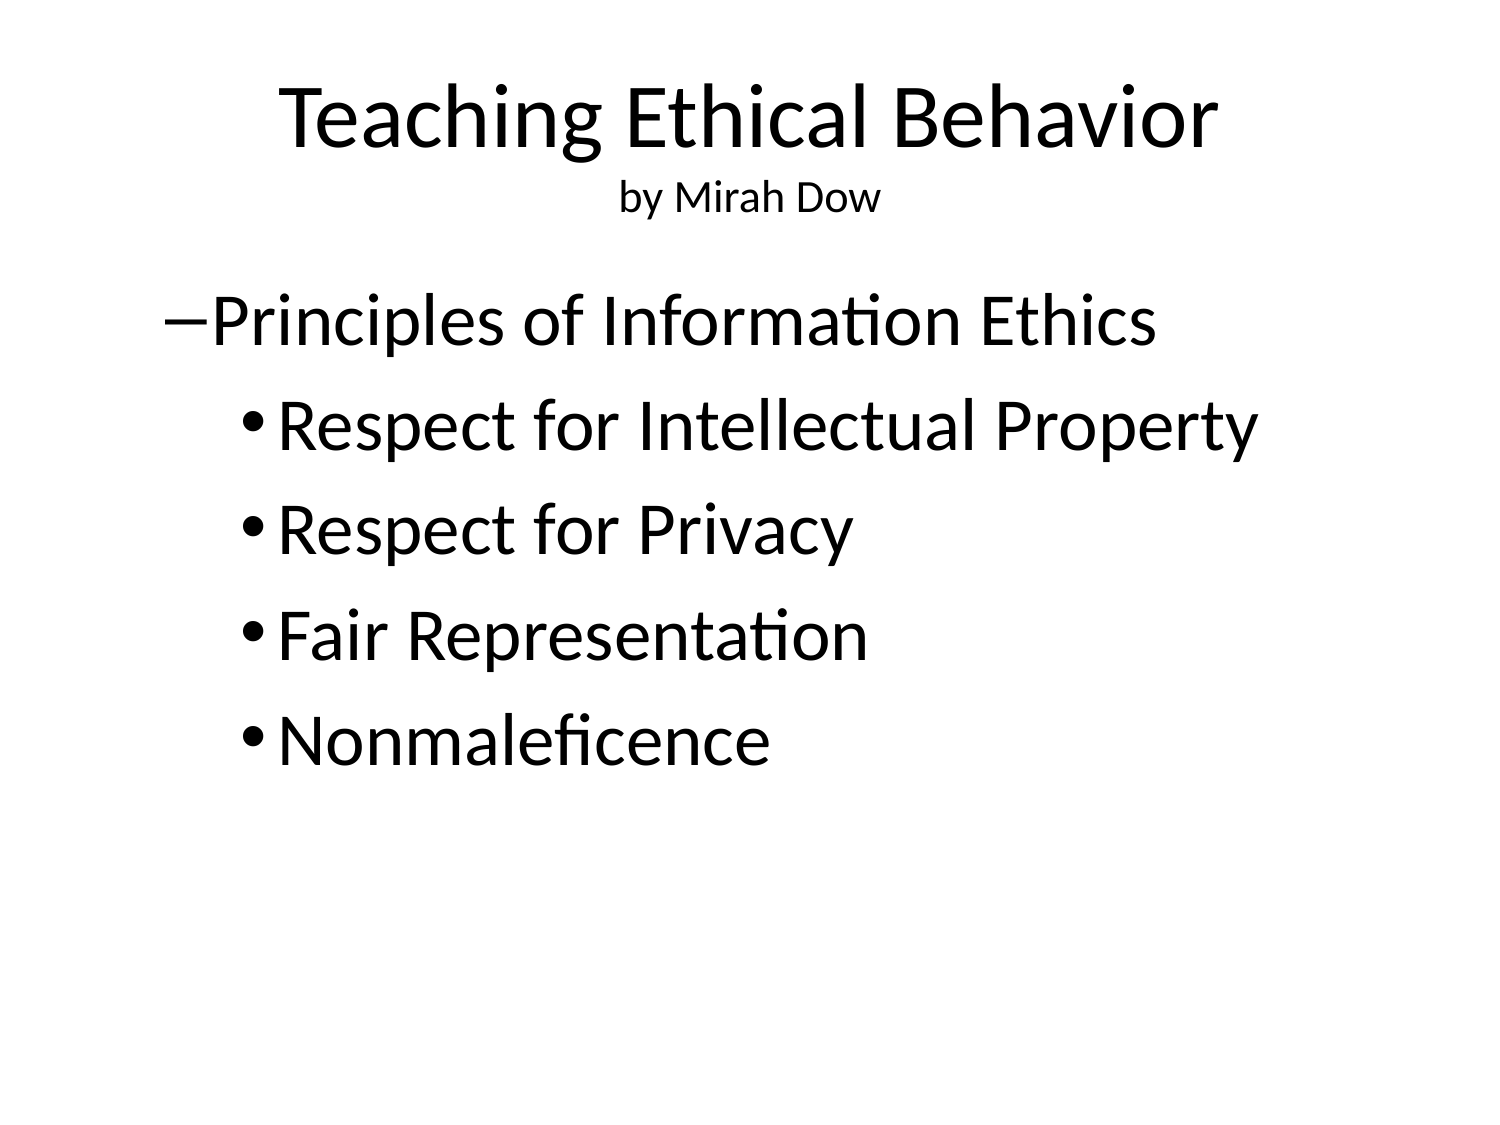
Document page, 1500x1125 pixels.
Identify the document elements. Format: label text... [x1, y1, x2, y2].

title Teaching Ethical Behavior by Mirah Dow [75, 45, 1425, 233]
list Principles of Information Ethics Respect for Intellectual Property Respect for Privacy Fair Representation Nonmaleficence [75, 262, 1425, 1005]
